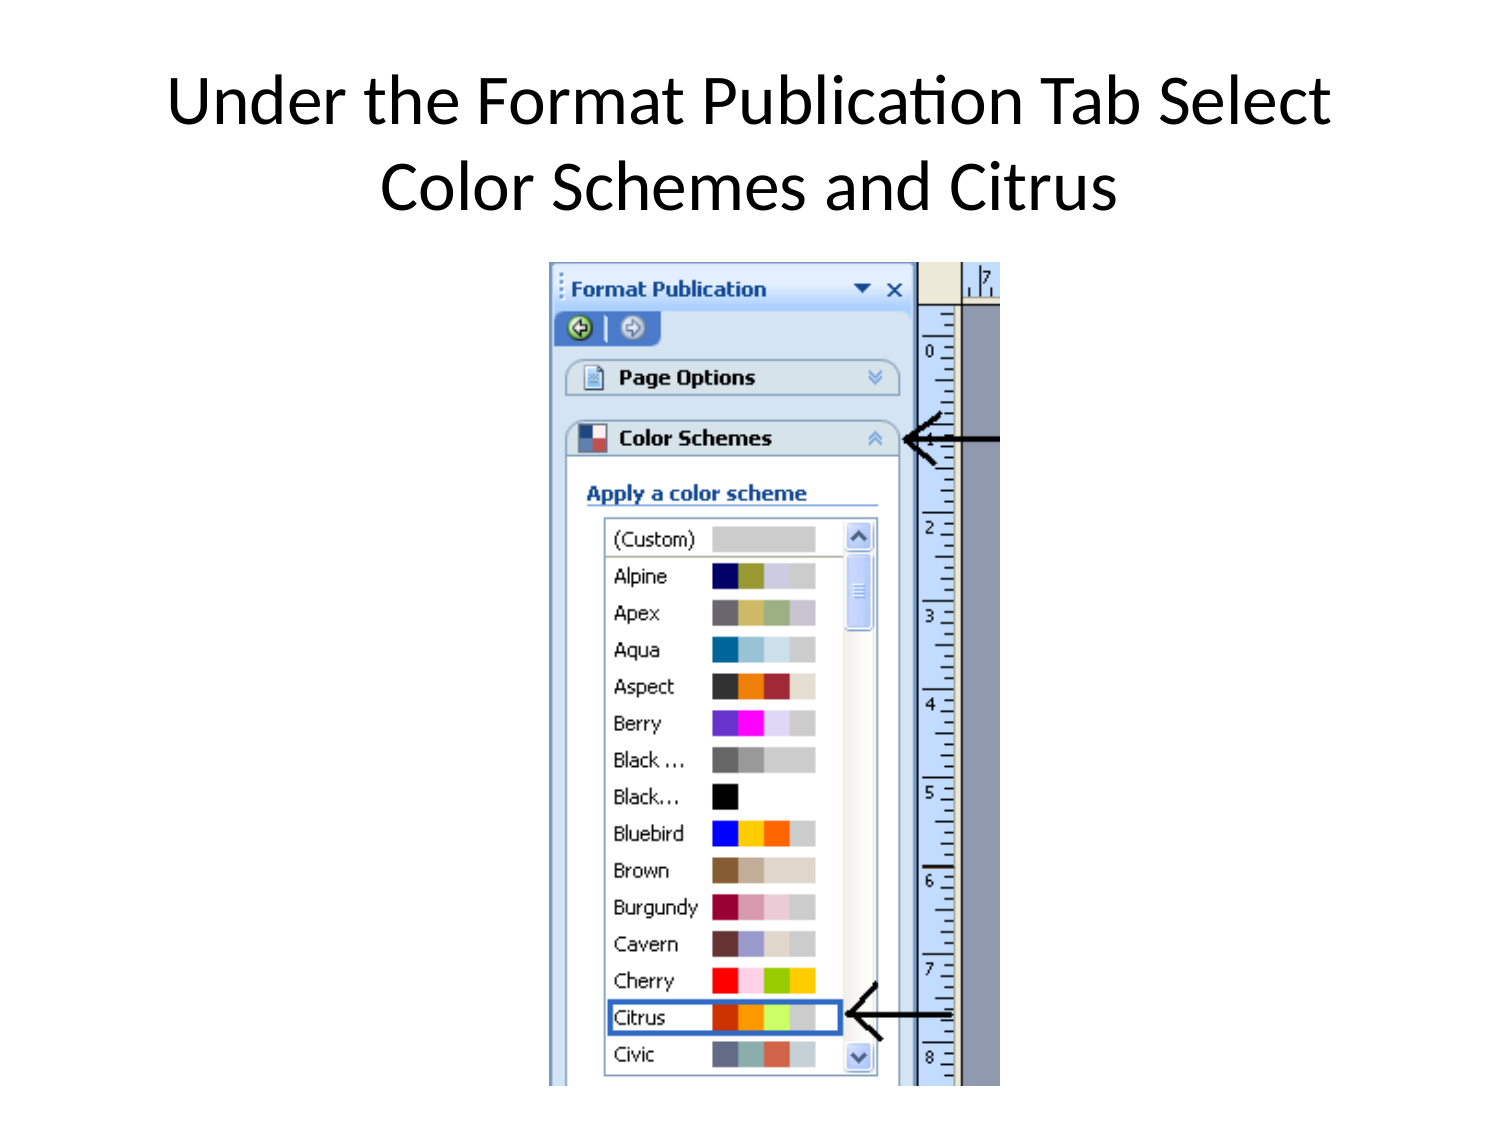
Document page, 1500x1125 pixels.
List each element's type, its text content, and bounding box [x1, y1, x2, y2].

title Under the Format Publication Tab Select Color Schemes and Citrus [75, 45, 1425, 233]
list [549, 262, 1001, 1086]
